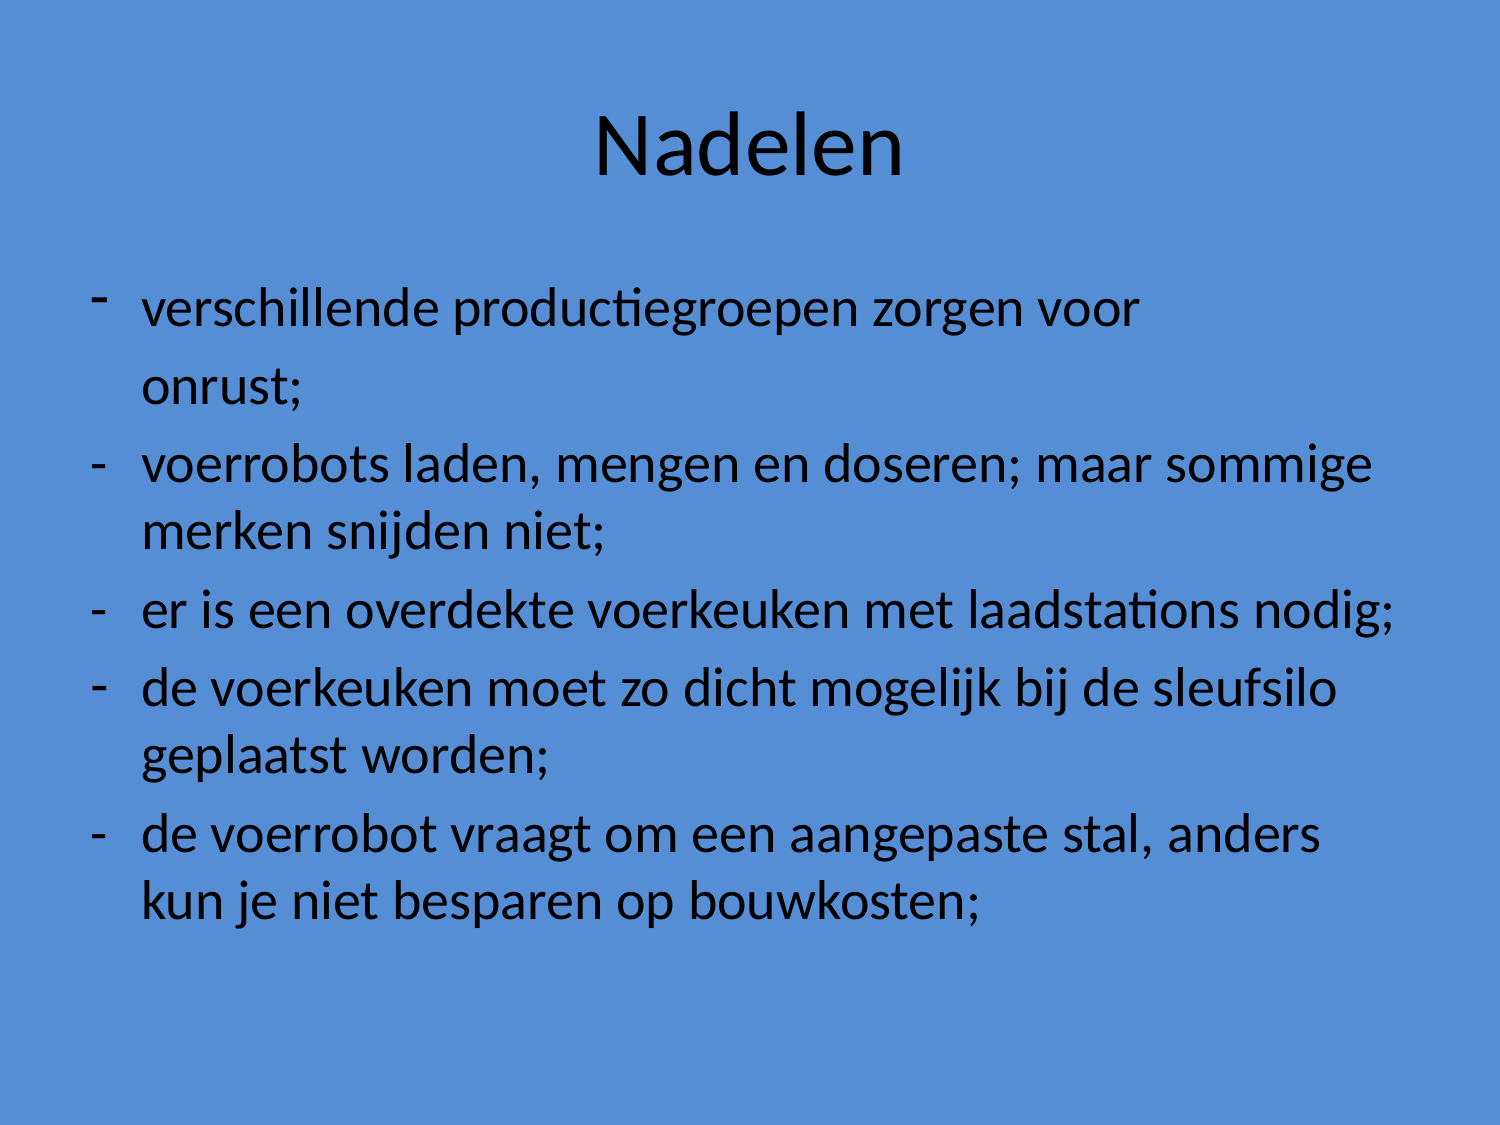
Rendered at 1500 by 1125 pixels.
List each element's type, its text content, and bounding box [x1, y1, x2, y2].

list verschillende productiegroepen zorgen voor onrust; - voerrobots laden, mengen en doseren; maar sommige merken snijden niet; - er is een overdekte voerkeuken met laadstations nodig; de voerkeuken moet zo dicht mogelijk bij de sleufsilo geplaatst worden; - de voerrobot vraagt om een aangepaste stal, anders kun je niet besparen op bouwkosten; [75, 262, 1425, 1005]
title Nadelen [75, 45, 1425, 233]
